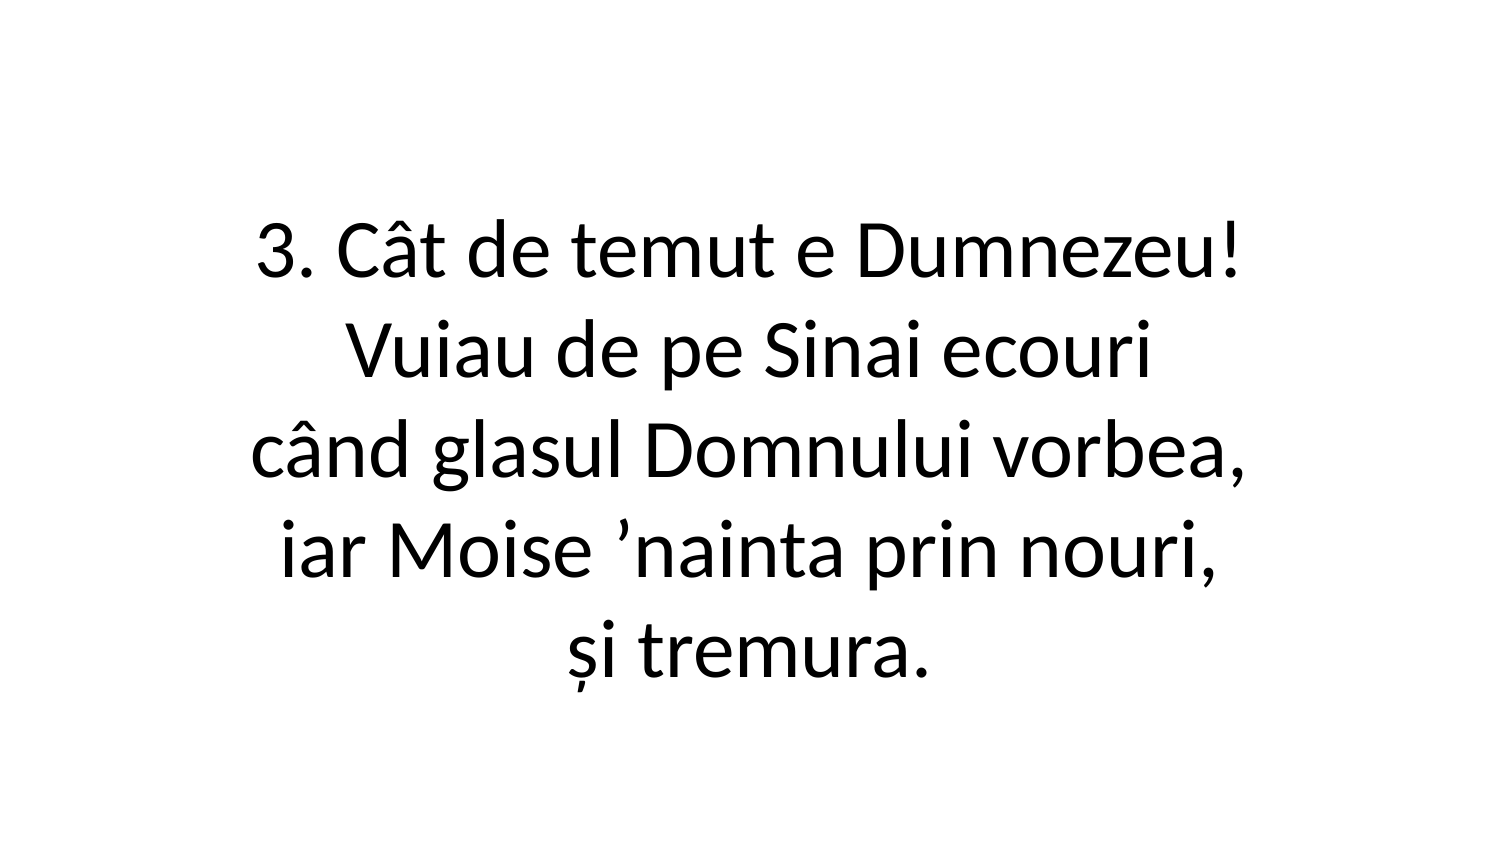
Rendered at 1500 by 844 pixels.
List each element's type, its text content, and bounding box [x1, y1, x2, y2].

text_box 3. Cât de temut e Dumnezeu! Vuiau de pe Sinai ecouri când glasul Domnului vorbea, iar Moise ʼnainta prin nouri, și tremura. [235, 142, 1265, 702]
